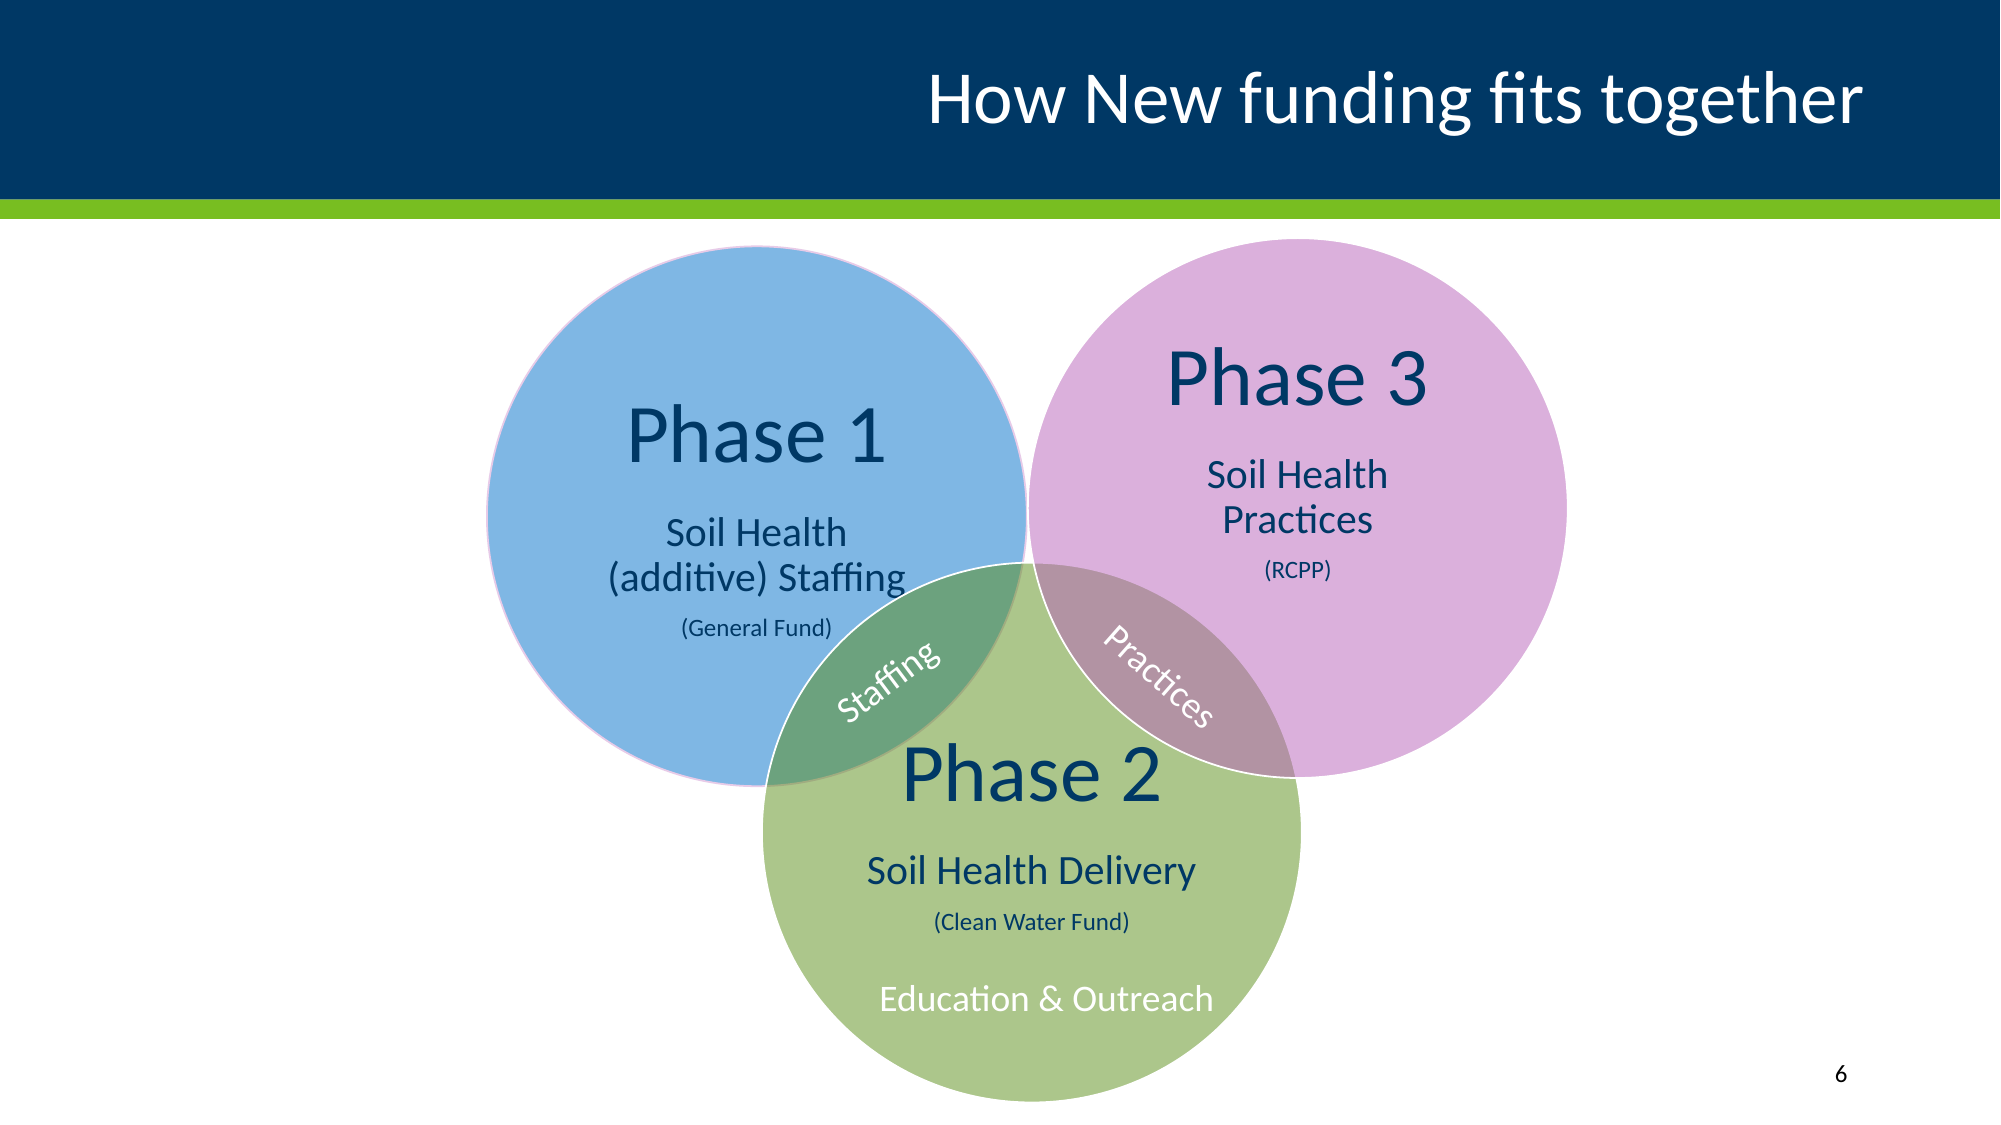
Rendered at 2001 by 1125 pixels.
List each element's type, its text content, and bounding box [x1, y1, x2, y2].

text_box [224, 202, 1840, 1103]
slide_number 6 [1840, 1042, 1863, 1103]
title How New funding fits together [0, 0, 2000, 200]
